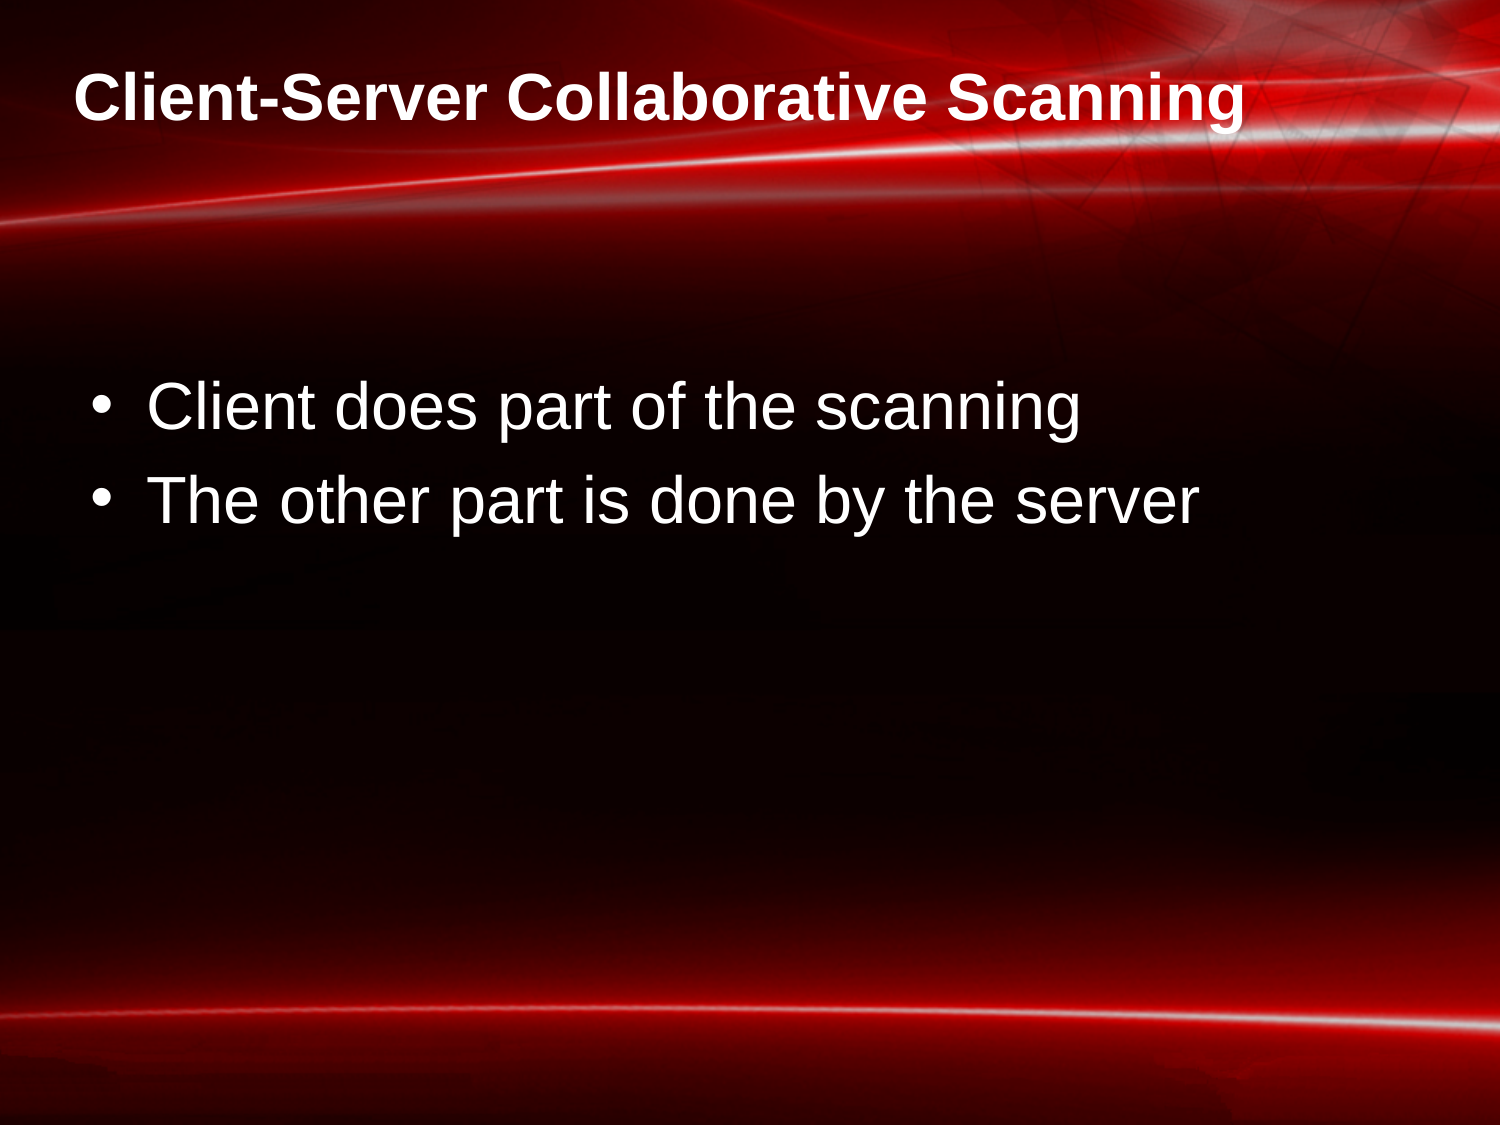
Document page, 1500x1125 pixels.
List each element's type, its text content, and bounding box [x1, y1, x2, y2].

title Client-Server Collaborative Scanning [58, 0, 1409, 188]
picture [0, 0, 1500, 1125]
list Client does part of the scanning The other part is done by the server [74, 262, 1426, 1006]
